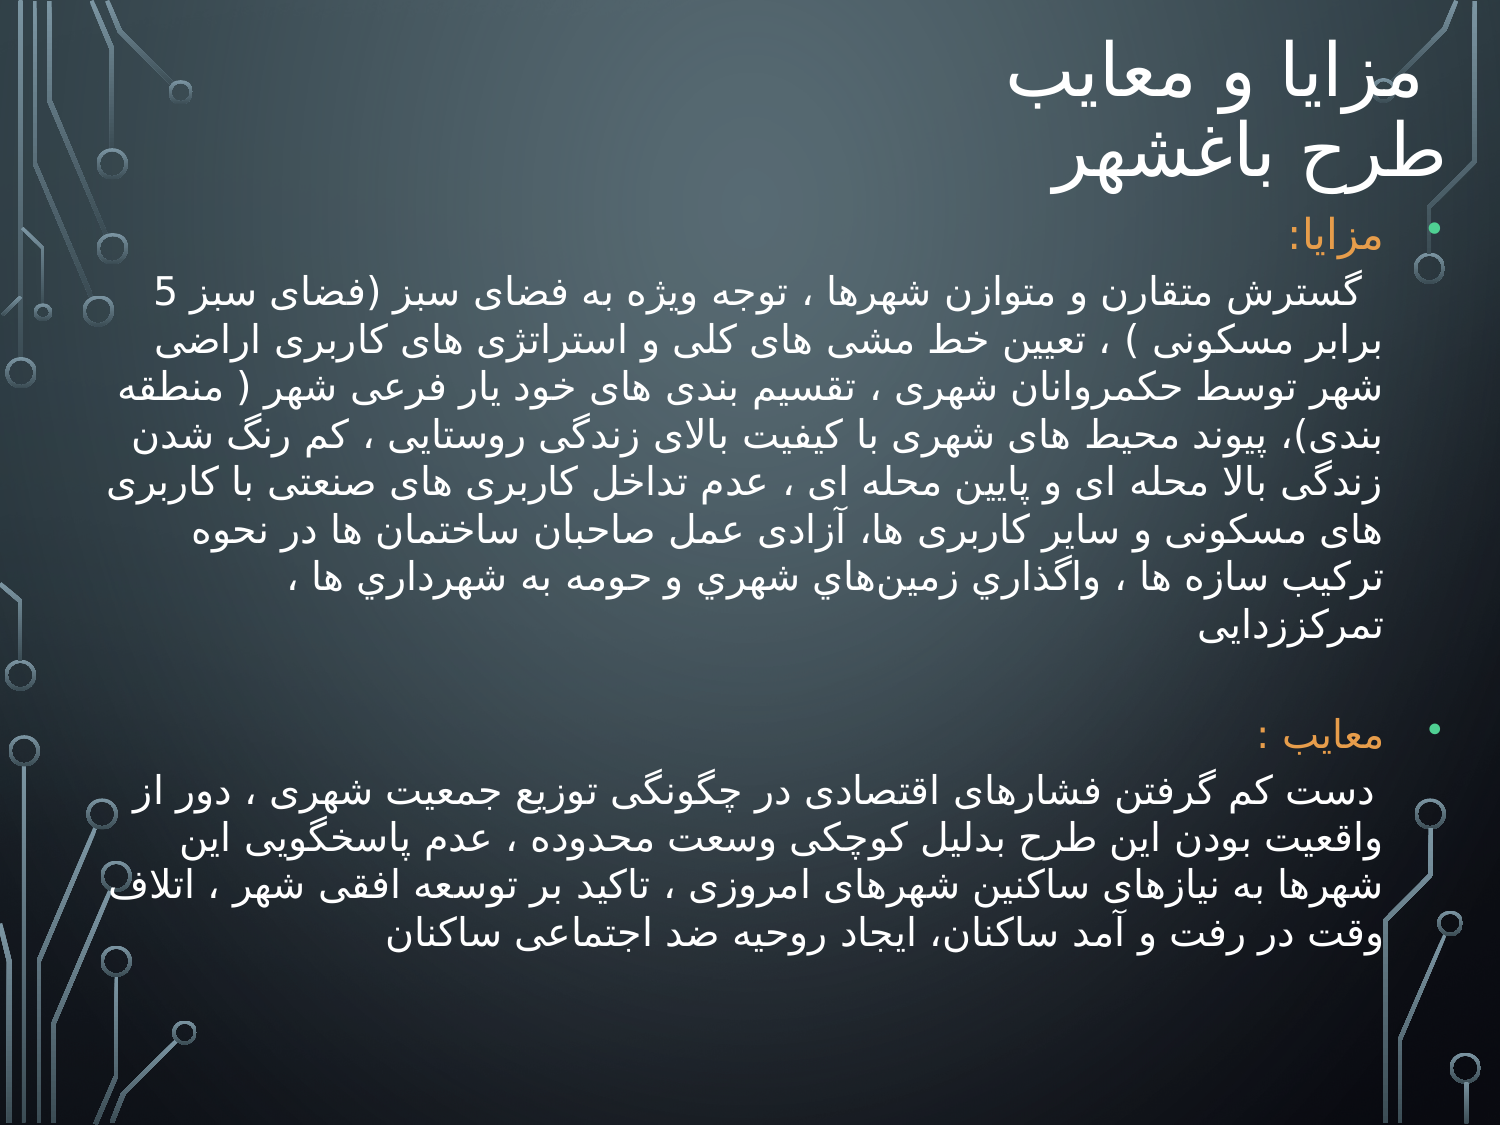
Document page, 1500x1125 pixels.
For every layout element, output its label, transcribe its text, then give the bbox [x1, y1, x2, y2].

text_box مزایا: گسترش متقارن و متوازن شهرها ، توجه ویژه به فضای سبز (فضای سبز 5 برابر مسکونی ) ، تعیین خط مشی های کلی و استراتژی های کاربری اراضی شهر توسط حکمروانان شهری ، تقسیم بندی های خود یار فرعی شهر ( منطقه بندی)، پیوند محیط های شهری با کیفیت بالای زندگی روستایی ، کم رنگ شدن زندگی بالا محله ای و پایین محله ای ، عدم تداخل کاربری های صنعتی با کاربری های مسکونی و سایر کاربری ها، آزادی عمل صاحبان ساختمان ها در نحوه ترکیب سازه ها ، واگذاري زمين‌هاي شهري و حومه به شهرداري ها ، تمرکززدایی معایب : دست کم گرفتن فشارهای اقتصادی در چگونگی توزیع جمعیت شهری ، دور از واقعیت بودن این طرح بدلیل کوچکی وسعت محدوده ، عدم پاسخگویی این شهرها به نیازهای ساکنین شهرهای امروزی ، تاکید بر توسعه افقی شهر ، اتلاف وقت در رفت و آمد ساکنان، ایجاد روحیه ضد اجتماعی ساکنان [75, 200, 1463, 1125]
title مزایا و معایب طرح باغشهر [825, 24, 1463, 200]
